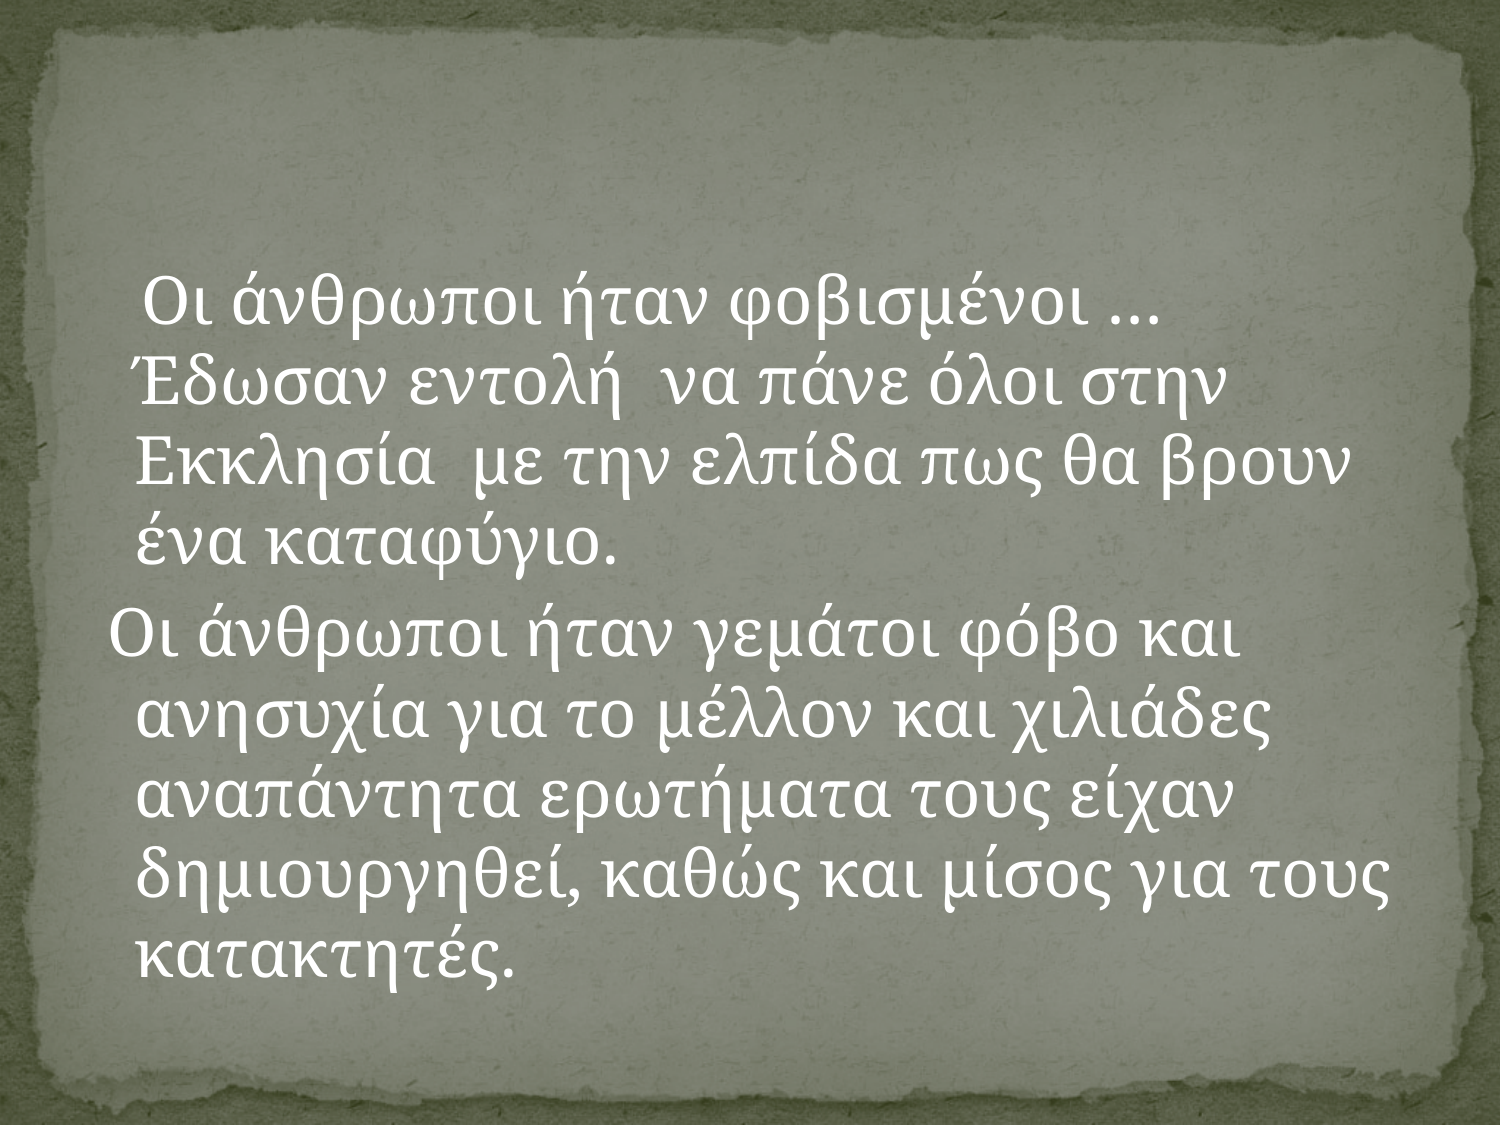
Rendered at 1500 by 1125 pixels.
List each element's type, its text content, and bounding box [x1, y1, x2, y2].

list Οι άνθρωποι ήταν φοβισμένοι …Έδωσαν εντολή να πάνε όλοι στην Εκκλησία με την ελπίδα πως θα βρουν ένα καταφύγιο. Οι άνθρωποι ήταν γεμάτοι φόβο και ανησυχία για το μέλλον και χιλιάδες αναπάντητα ερωτήματα τους είχαν δημιουργηθεί, καθώς και μίσος για τους κατακτητές. [75, 249, 1425, 1000]
